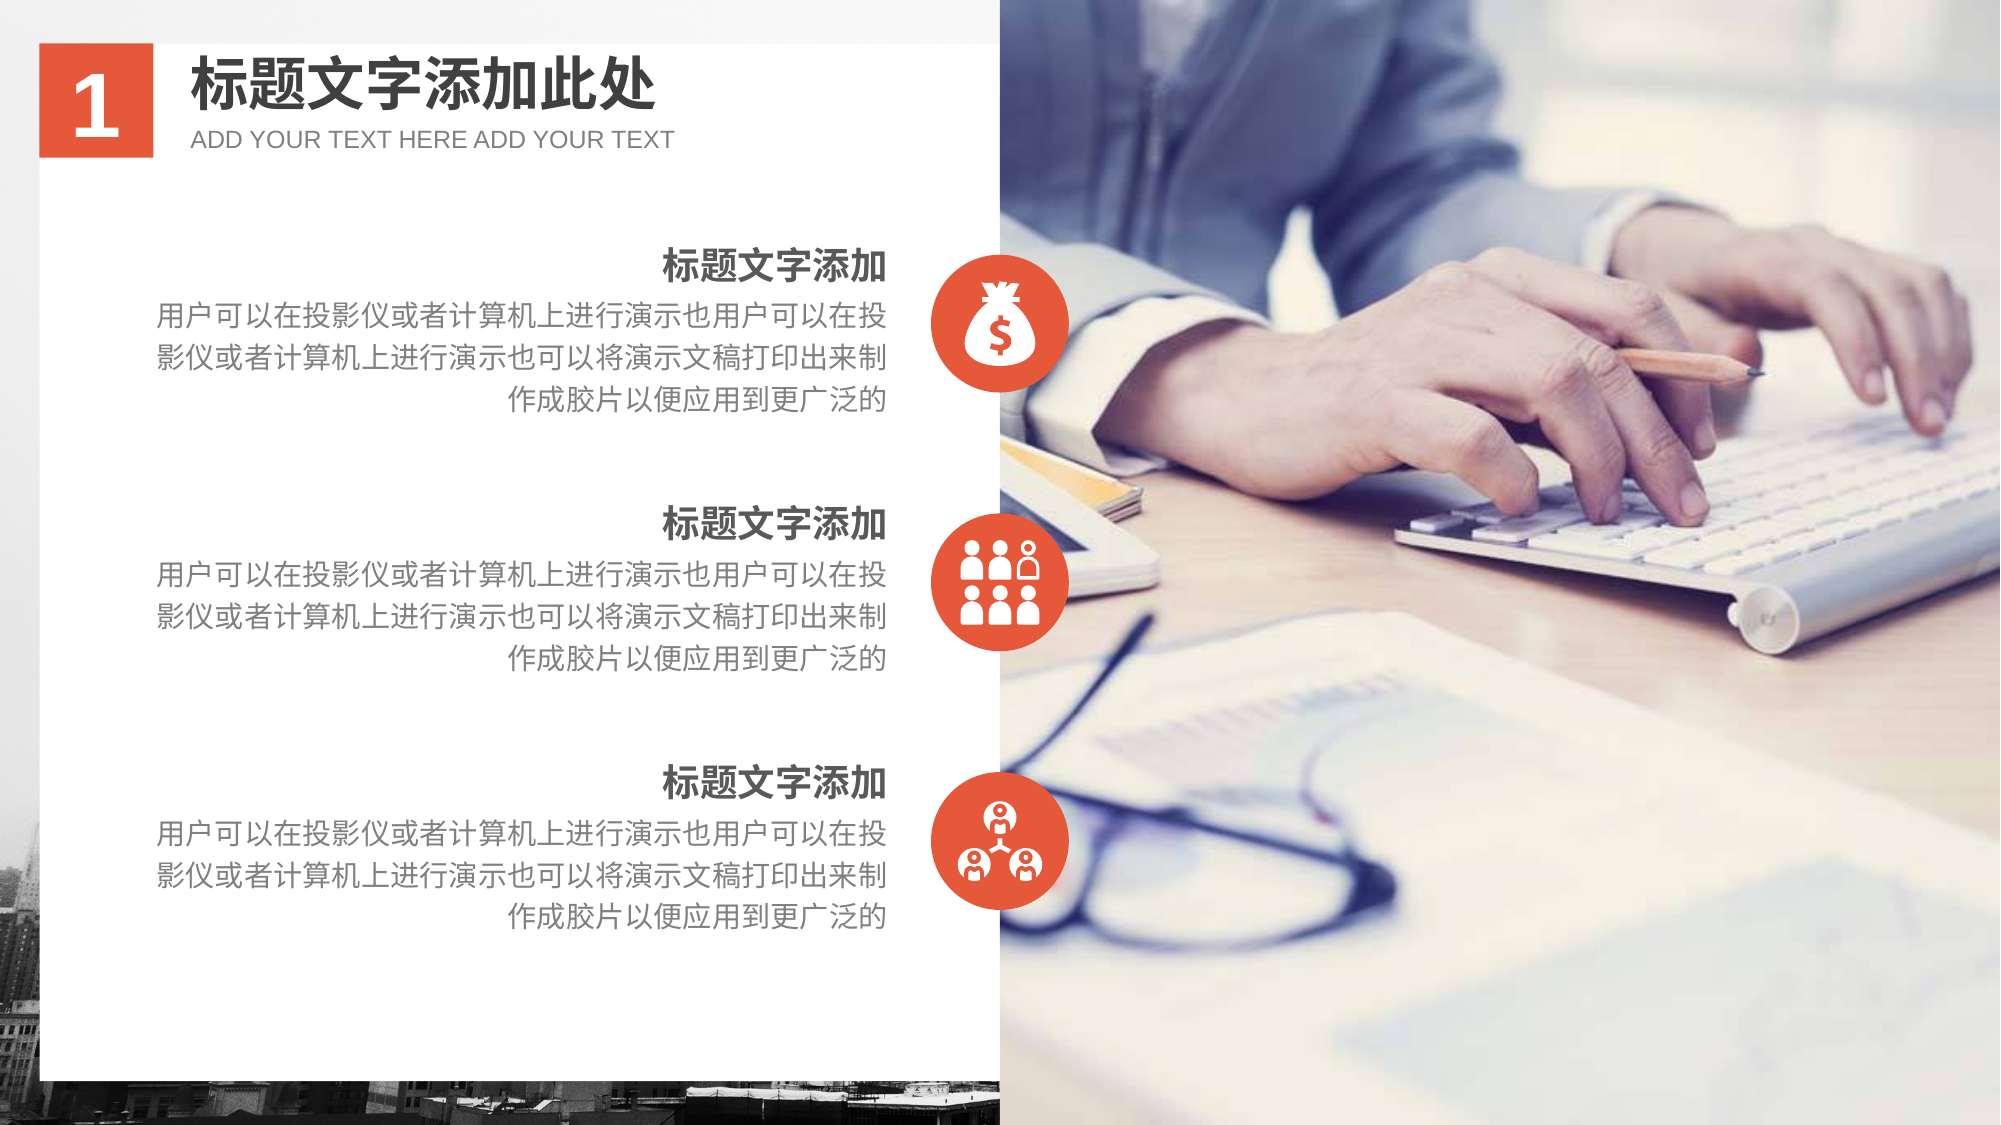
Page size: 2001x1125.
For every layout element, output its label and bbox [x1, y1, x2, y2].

text_box [930, 513, 1069, 652]
text_box [930, 772, 1069, 910]
text_box [139, 225, 903, 422]
picture [0, 0, 2000, 1125]
text_box [39, 39, 780, 162]
text_box [930, 254, 1069, 393]
text_box [139, 483, 903, 681]
text_box [139, 742, 903, 940]
